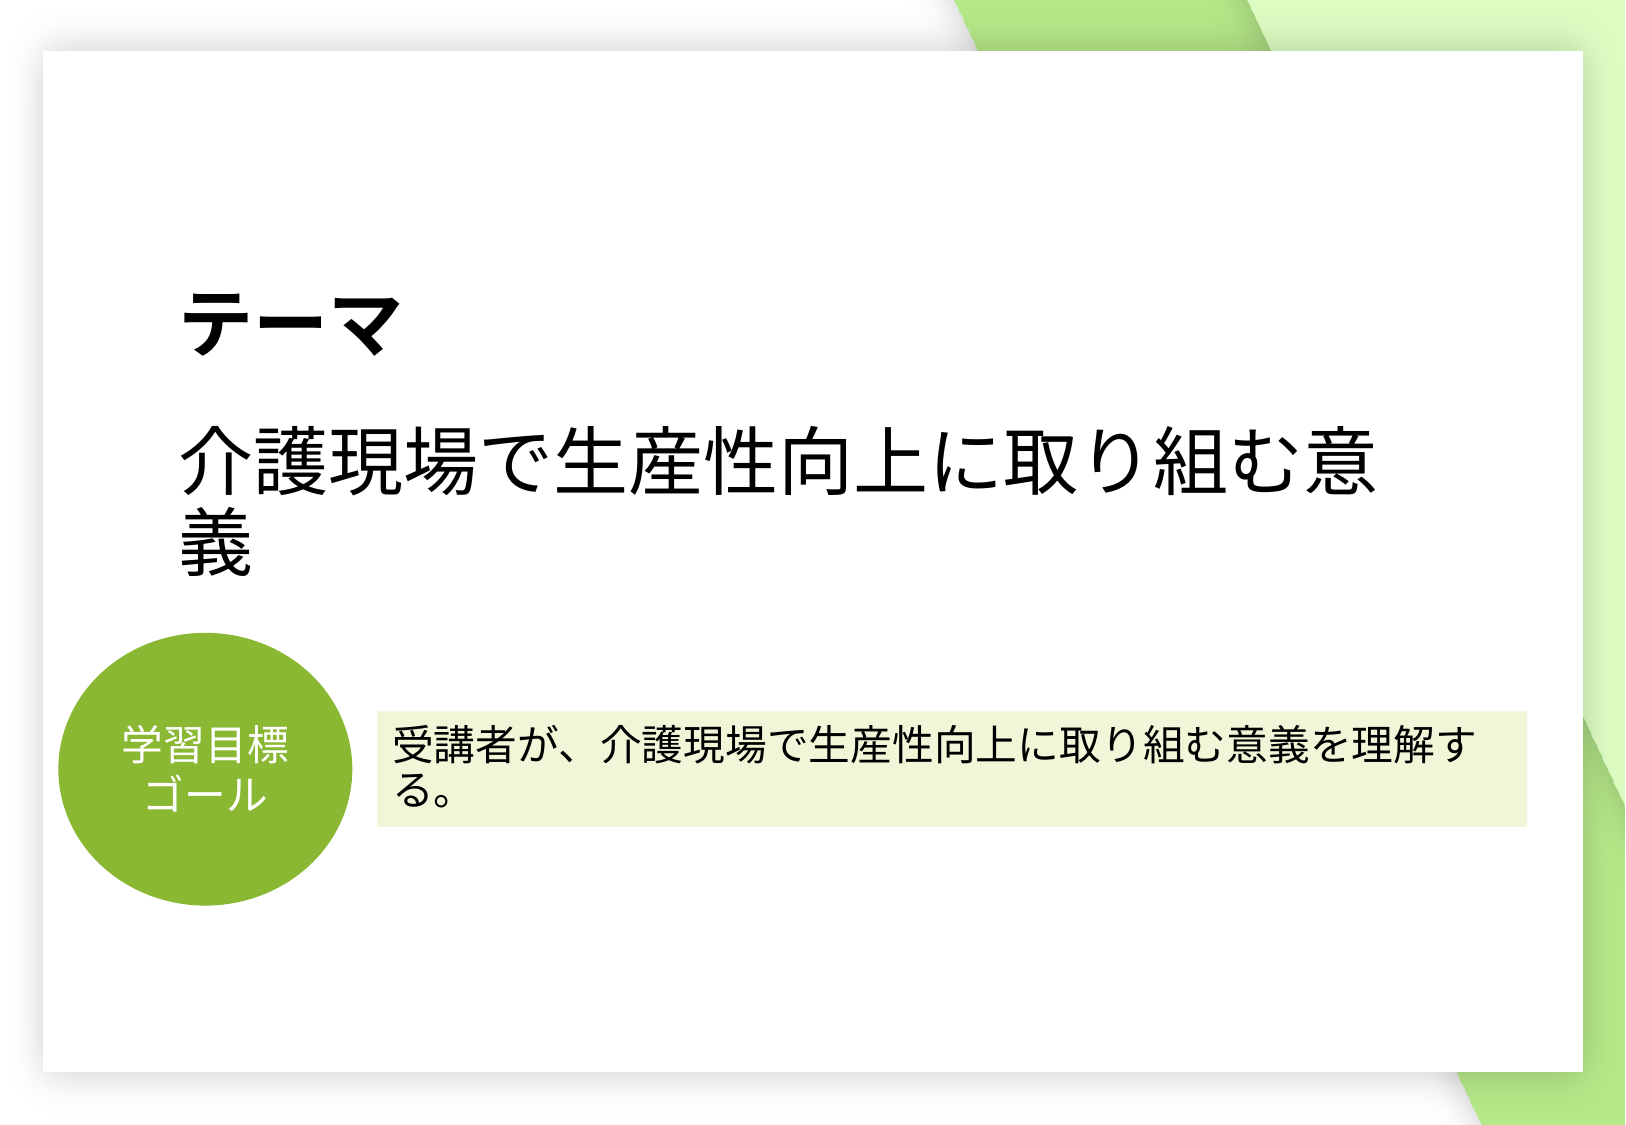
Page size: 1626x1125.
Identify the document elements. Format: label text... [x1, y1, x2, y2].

picture [0, 0, 1625, 1125]
list 介護現場で生産性向上に取り組む意義 [163, 447, 1419, 564]
list 受講者が、介護現場で生産性向上に取り組む意義を理解する。 [377, 711, 1528, 828]
